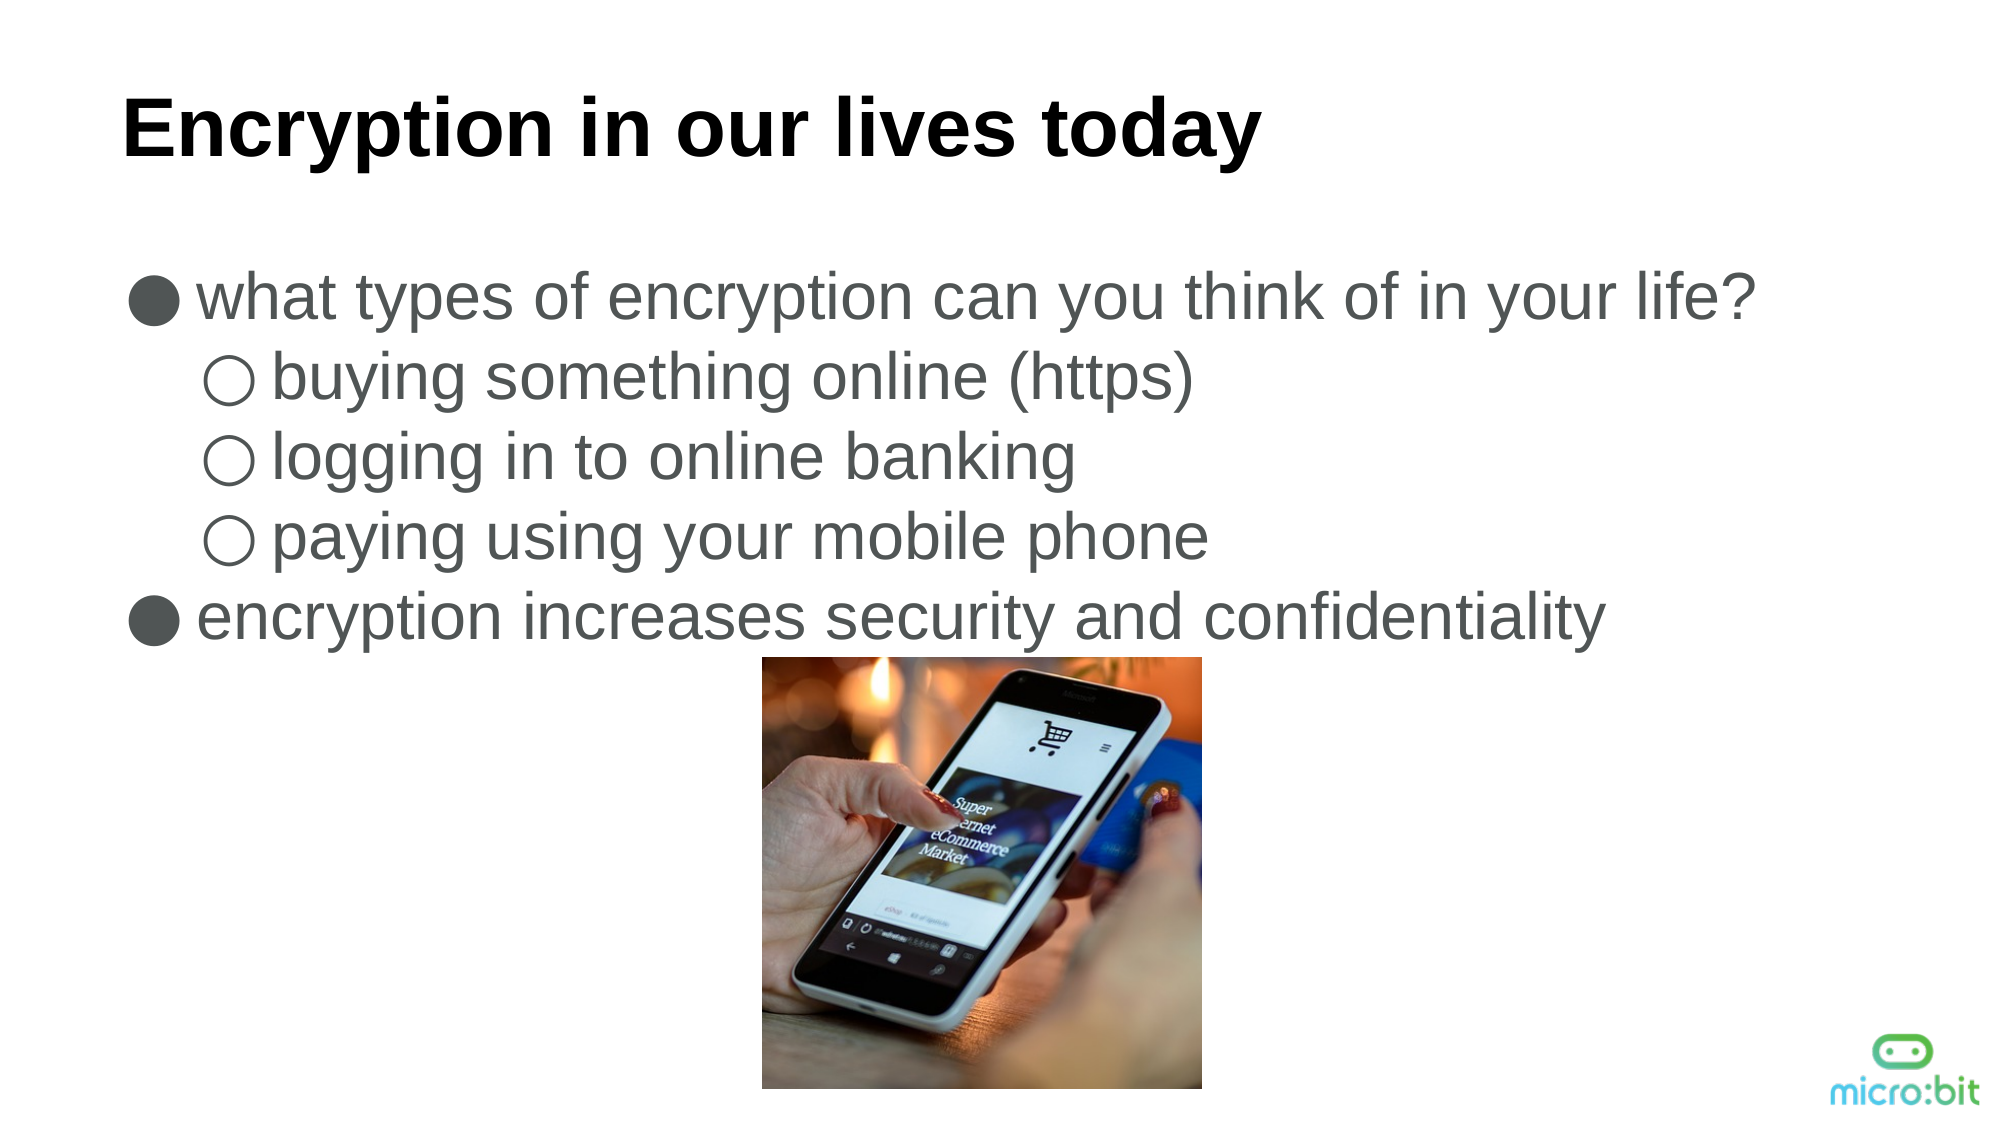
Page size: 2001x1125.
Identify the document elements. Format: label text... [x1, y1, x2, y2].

text_box Encryption in our lives today what types of encryption can you think of in your life? buying something online (https) logging in to online banking paying using your mobile phone encryption increases security and confidentiality [106, 59, 1858, 1105]
picture [761, 656, 1203, 1090]
picture [1830, 1029, 1980, 1106]
